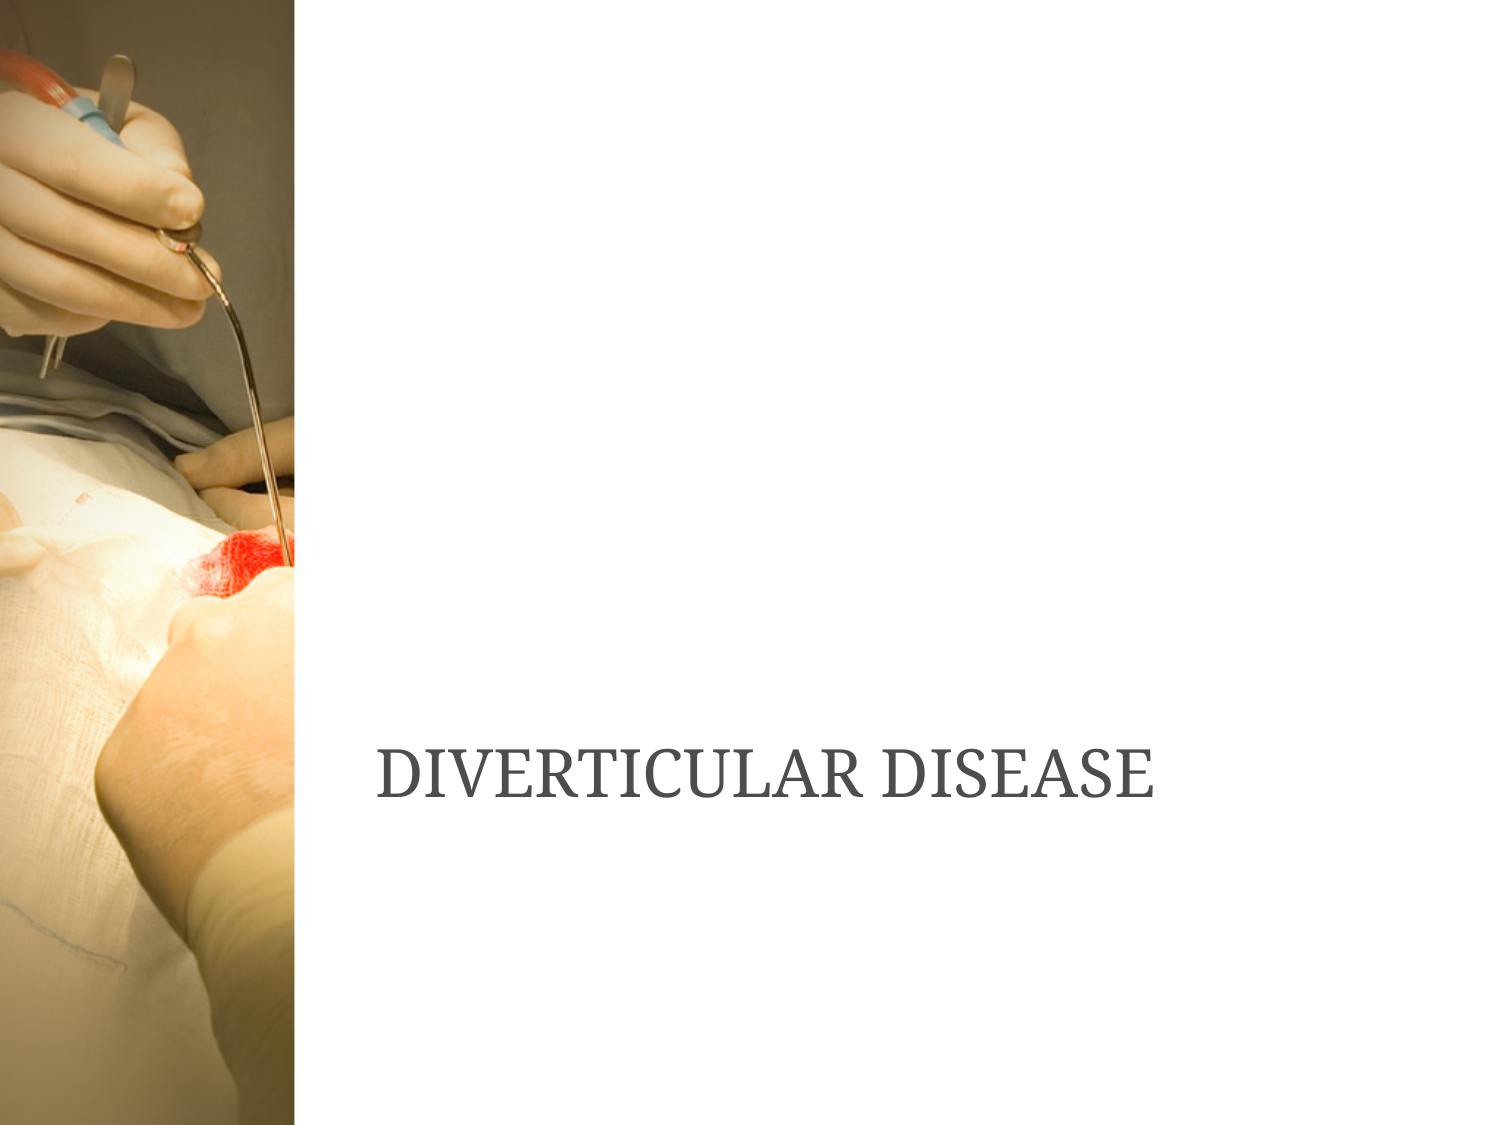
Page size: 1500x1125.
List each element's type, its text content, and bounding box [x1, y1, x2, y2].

picture [0, 0, 1500, 1125]
title Diverticular Disease [359, 722, 1394, 947]
